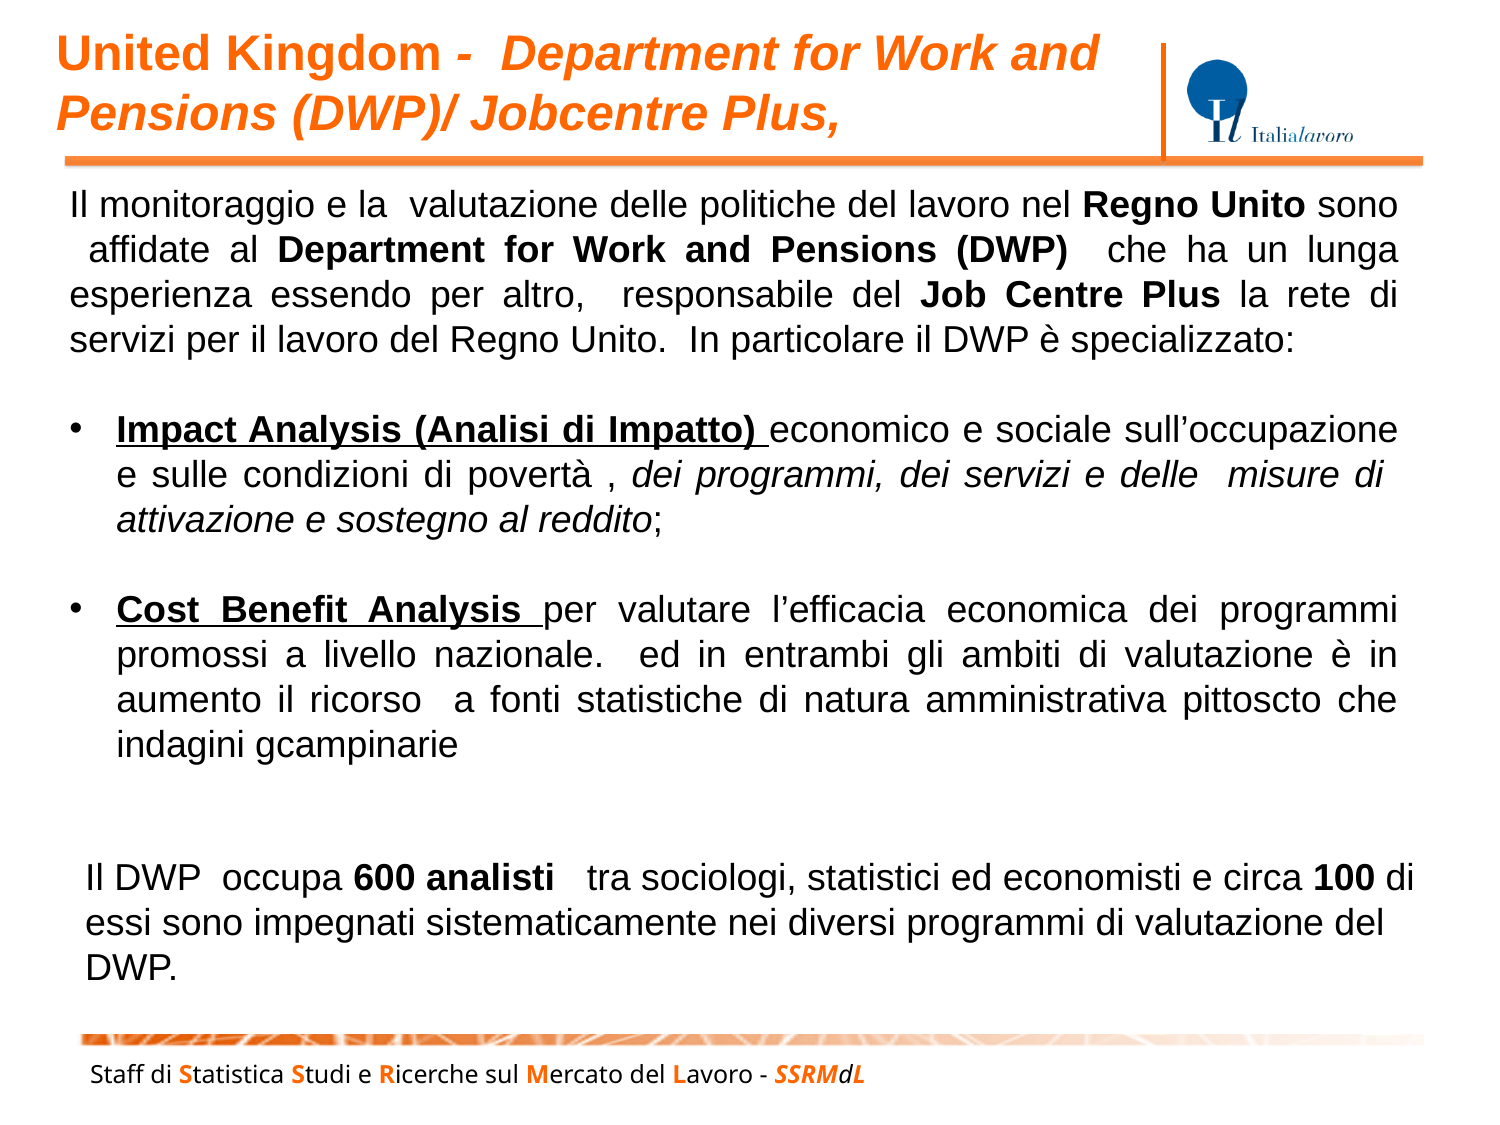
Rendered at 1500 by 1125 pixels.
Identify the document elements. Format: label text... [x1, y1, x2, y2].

picture [76, 1034, 1424, 1046]
picture [1187, 59, 1353, 142]
text_box Il DWP occupa 600 analisti tra sociologi, statistici ed economisti e circa 100 di essi sono impegnati sistematicamente nei diversi programmi di valutazione del DWP. [70, 845, 1454, 996]
text_box Il monitoraggio e la valutazione delle politiche del lavoro nel Regno Unito sono affidate al Department for Work and Pensions (DWP) che ha un lunga esperienza essendo per altro, responsabile del Job Centre Plus la rete di servizi per il lavoro del Regno Unito. In particolare il DWP è specializzato: Impact Analysis (Analisi di Impatto) economico e sociale sull’occupazione e sulle condizioni di povertà , dei programmi, dei servizi e delle misure di attivazione e sostegno al reddito; Cost Benefit Analysis per valutare l’efficacia economica dei programmi promossi a livello nazionale. ed in entrambi gli ambiti di valutazione è in aumento il ricorso a fonti statistiche di natura amministrativa pittoscto che indagini gcampinarie [54, 172, 1414, 773]
slide_number Staff di Statistica Studi e Ricerche sul Mercato del Lavoro - SSRMdL [75, 1046, 1424, 1103]
text_box United Kingdom - Department for Work and Pensions (DWP)/ Jobcentre Plus, [41, 0, 1176, 149]
